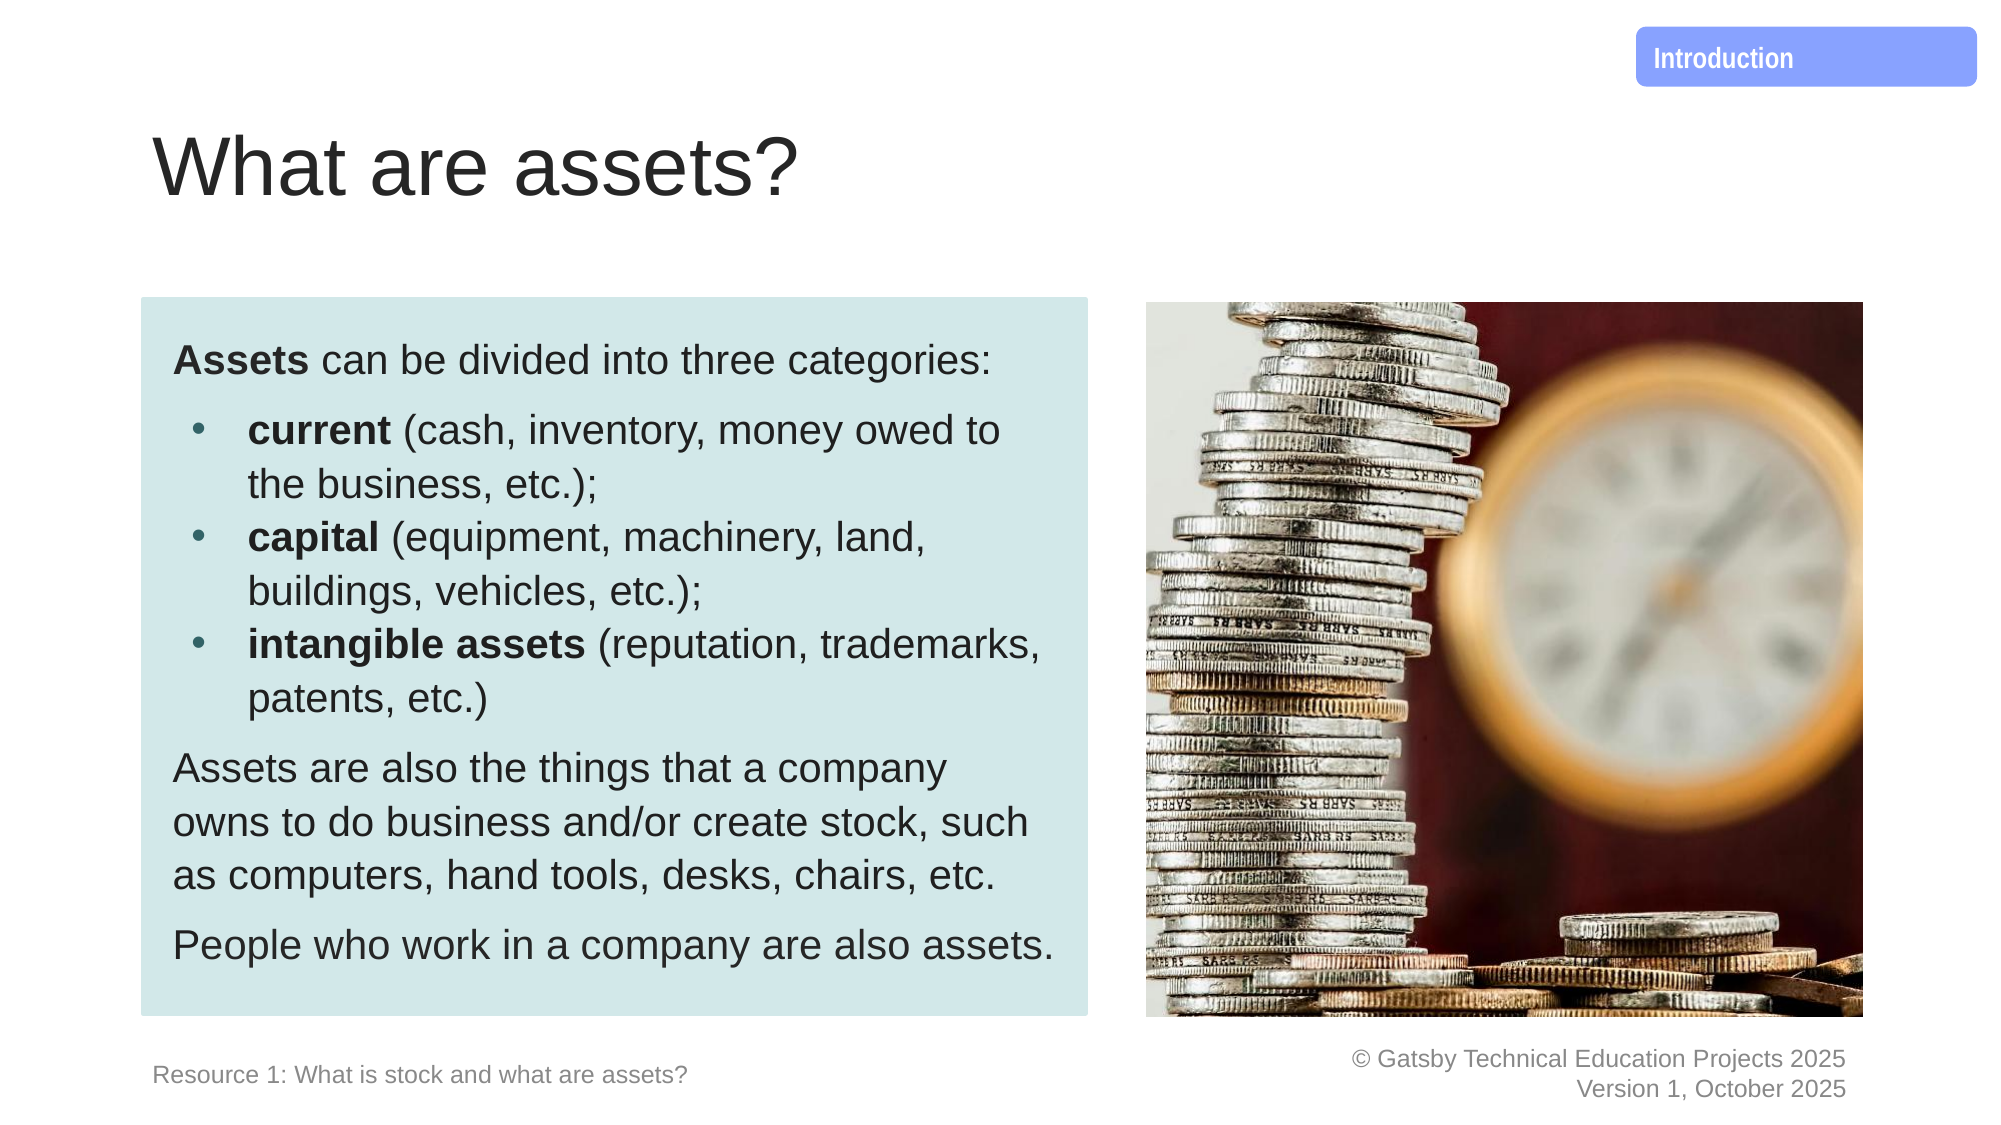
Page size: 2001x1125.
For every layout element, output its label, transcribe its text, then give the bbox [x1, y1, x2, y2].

list Resource 1: What is stock and what are assets? [137, 1042, 829, 1103]
title What are assets? [137, 59, 1863, 278]
picture [1146, 302, 1863, 1017]
list Assets can be divided into three categories: current (cash, inventory, money owed to the business, etc.); capital (equipment, machinery, land, buildings, vehicles, etc.); intangible assets (reputation, trademarks, patents, etc.) Assets are also the things that a company owns to do business and/or create stock, such as computers, hand tools, desks, chairs, etc. People who work in a company are also assets. [141, 297, 1088, 1016]
text_box Introduction [1636, 26, 1978, 87]
